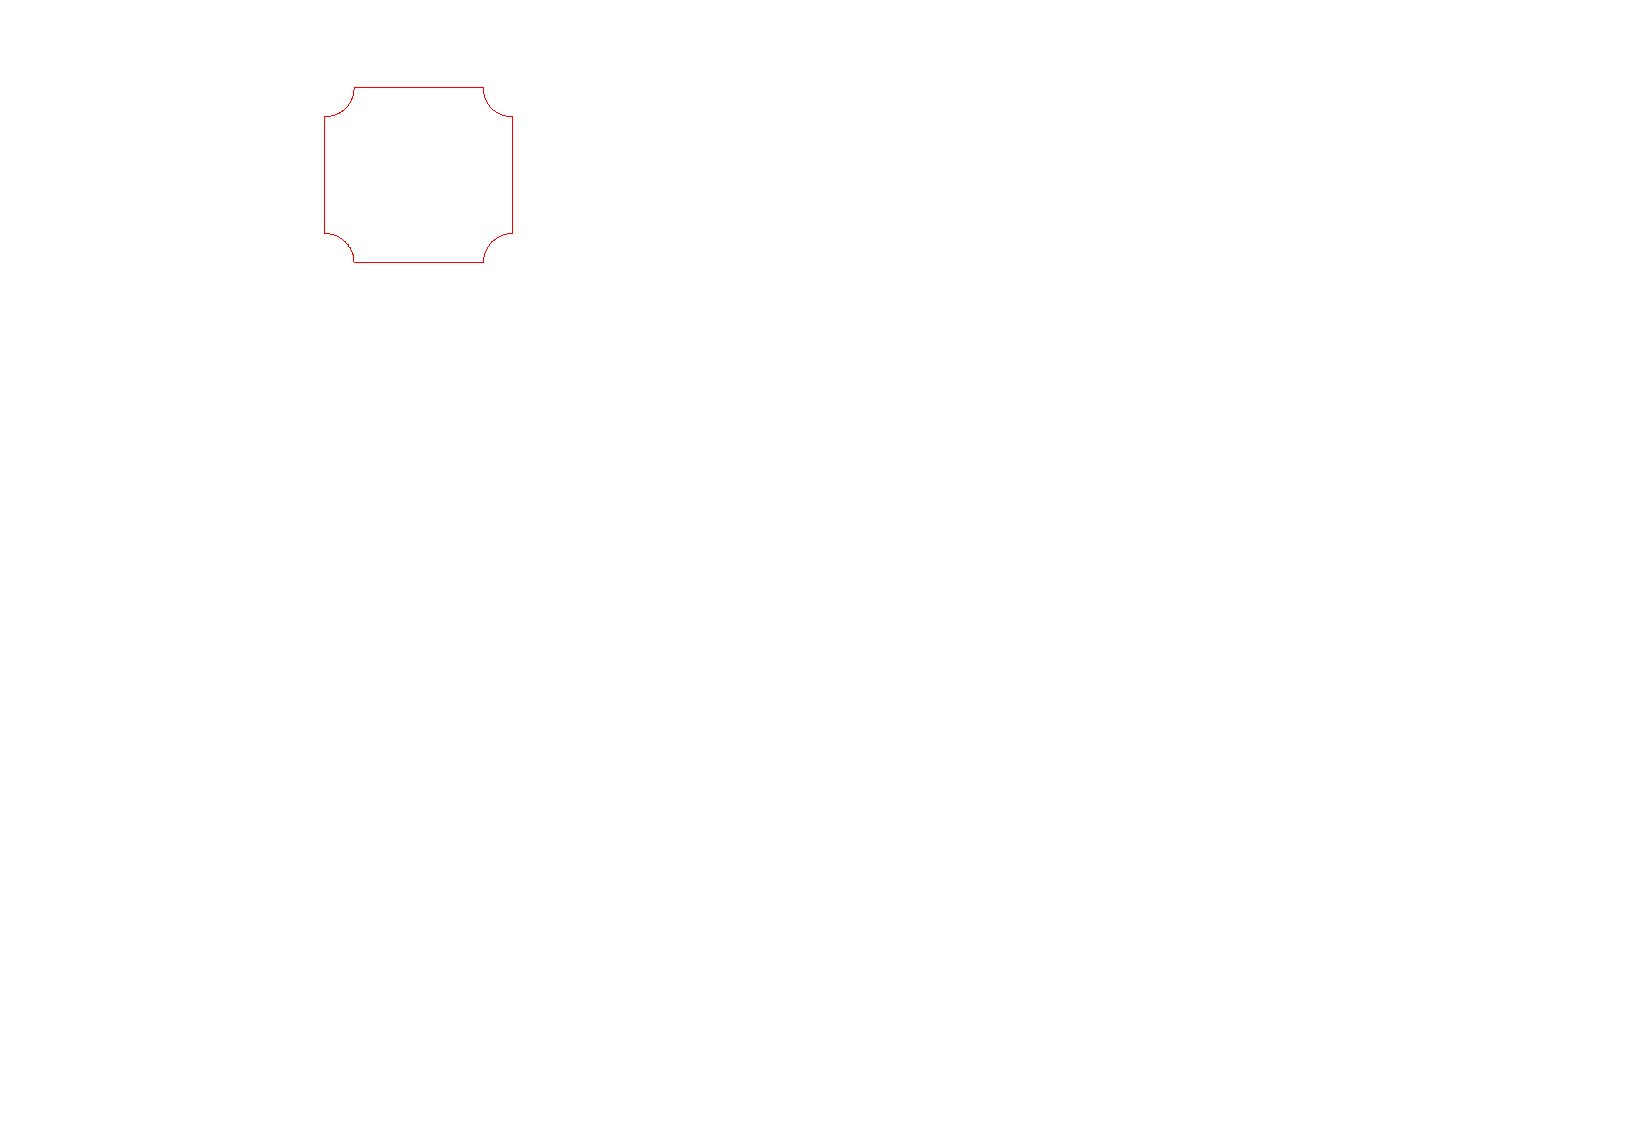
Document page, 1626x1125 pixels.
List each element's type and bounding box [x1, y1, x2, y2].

text_box [324, 87, 513, 263]
